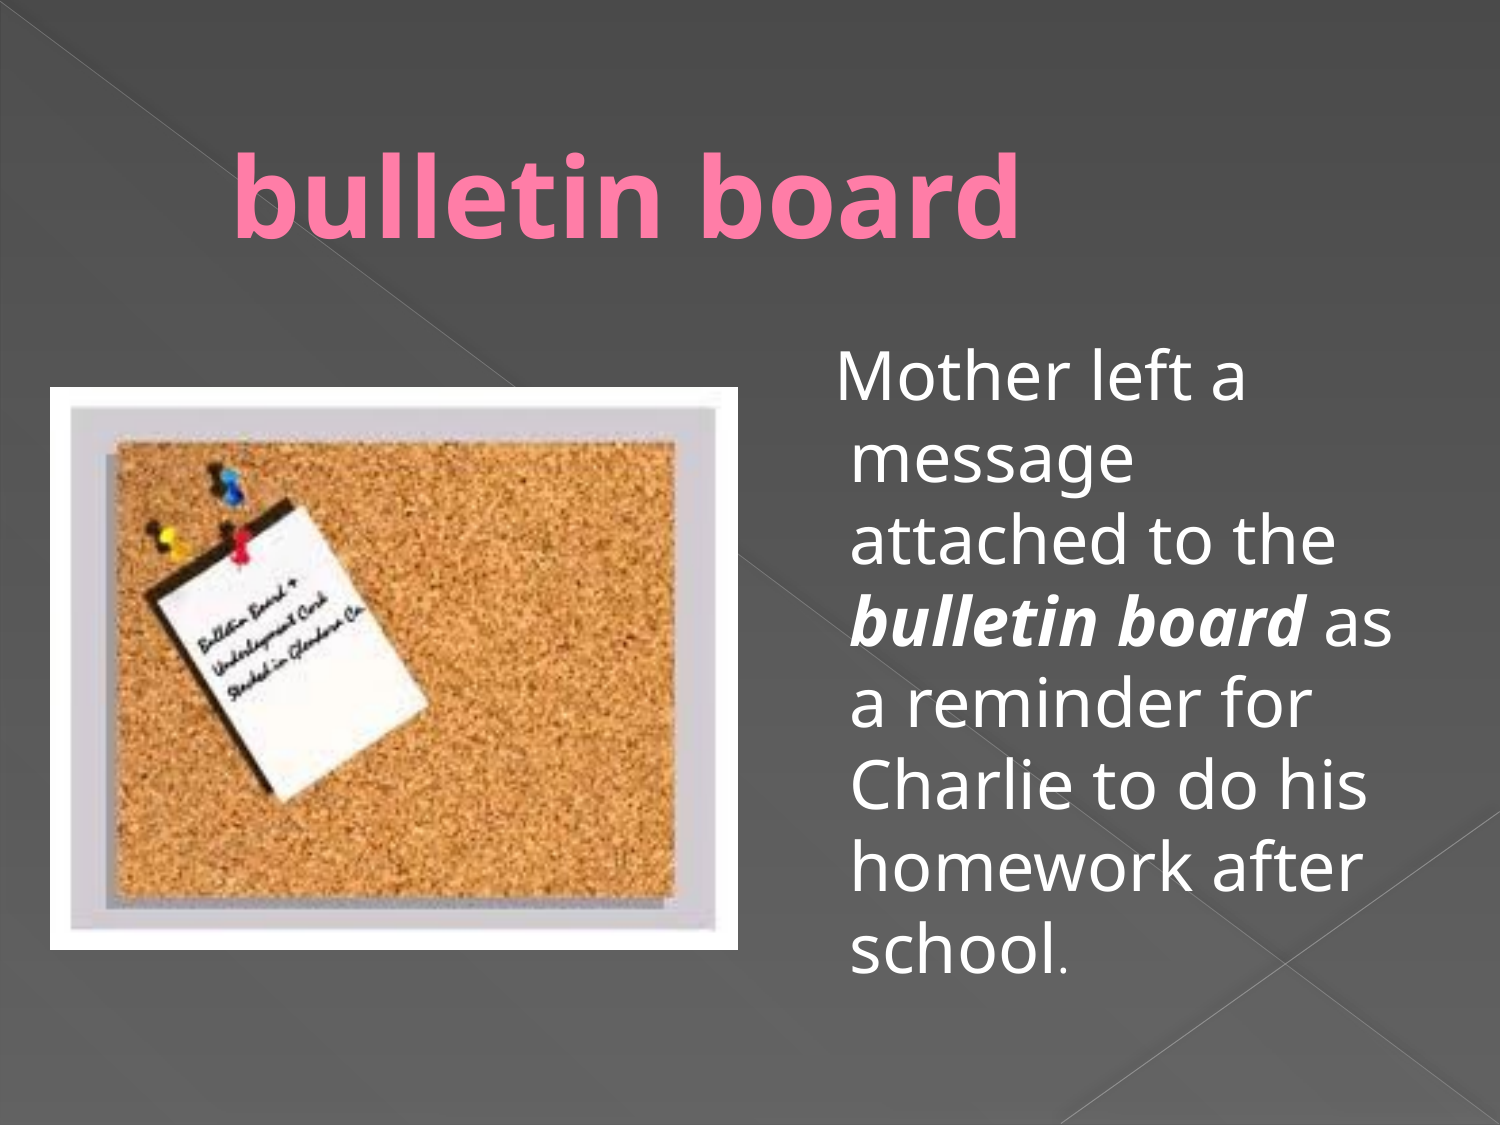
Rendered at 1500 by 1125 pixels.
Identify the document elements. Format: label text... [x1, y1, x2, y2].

title bulletin board [112, 99, 1388, 288]
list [49, 387, 738, 951]
list Mother left a message attached to the bulletin board as a reminder for Charlie to do his homework after school. [762, 324, 1450, 1000]
